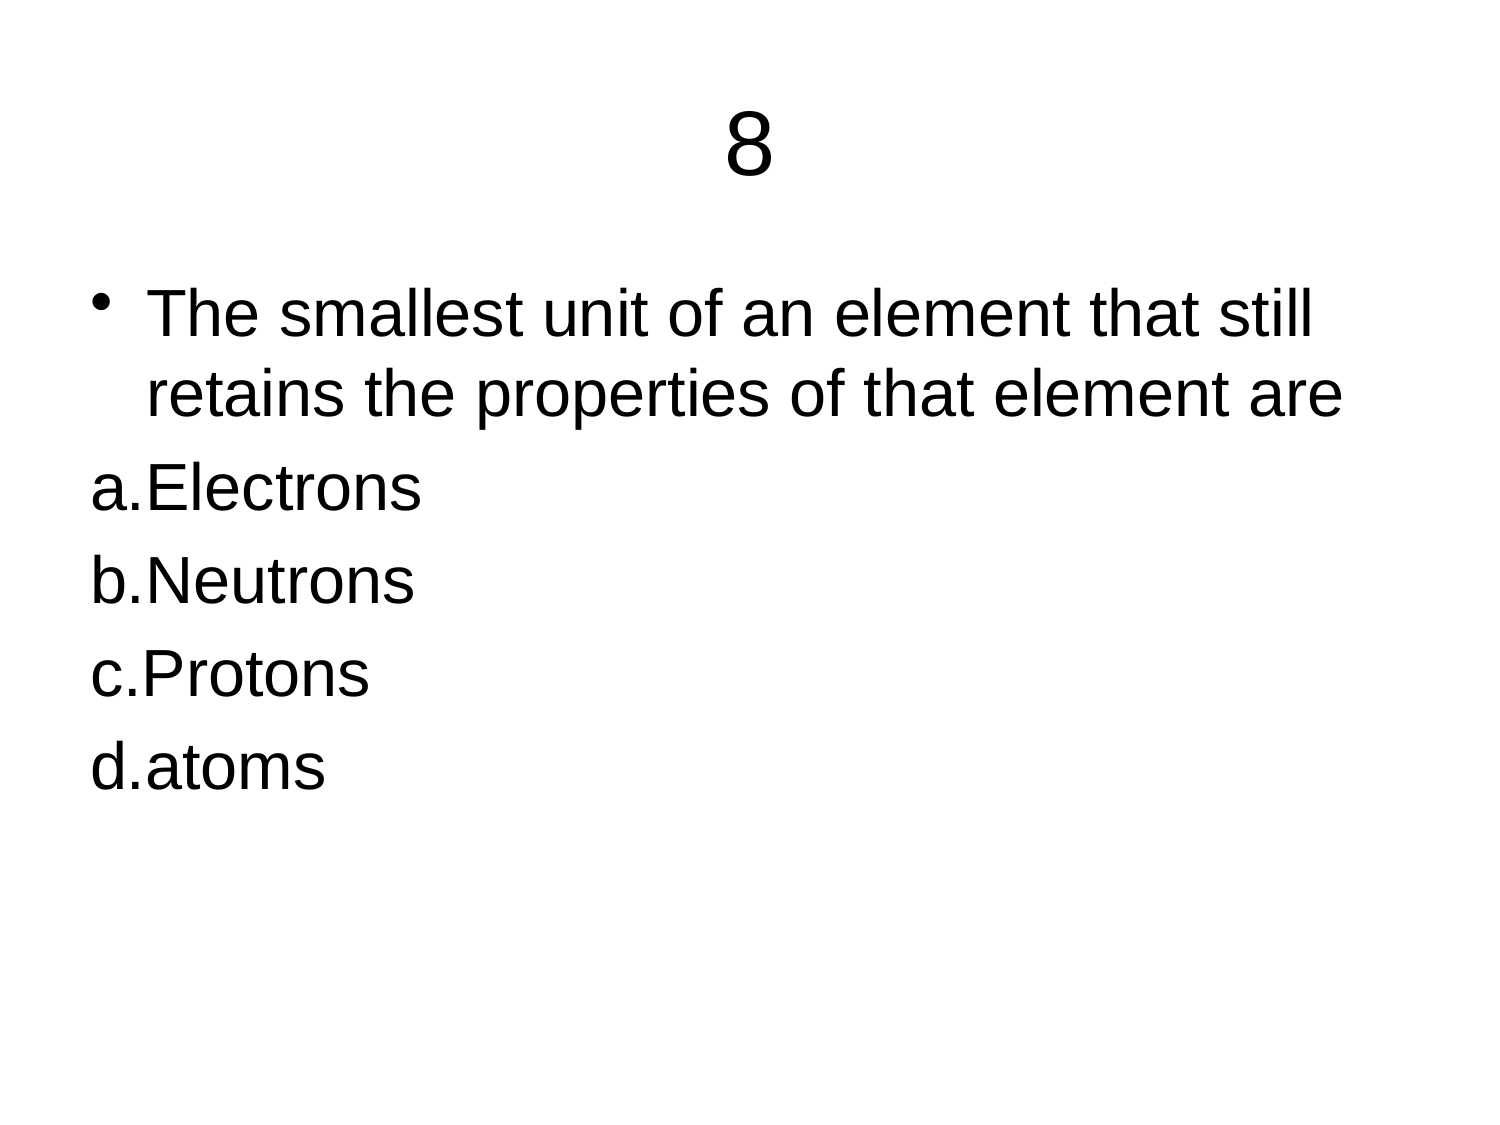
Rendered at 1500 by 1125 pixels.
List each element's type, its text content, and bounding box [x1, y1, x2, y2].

title 8 [74, 44, 1426, 233]
list The smallest unit of an element that still retains the properties of that element are a.Electrons b.Neutrons c.Protons d.atoms [74, 262, 1426, 1006]
